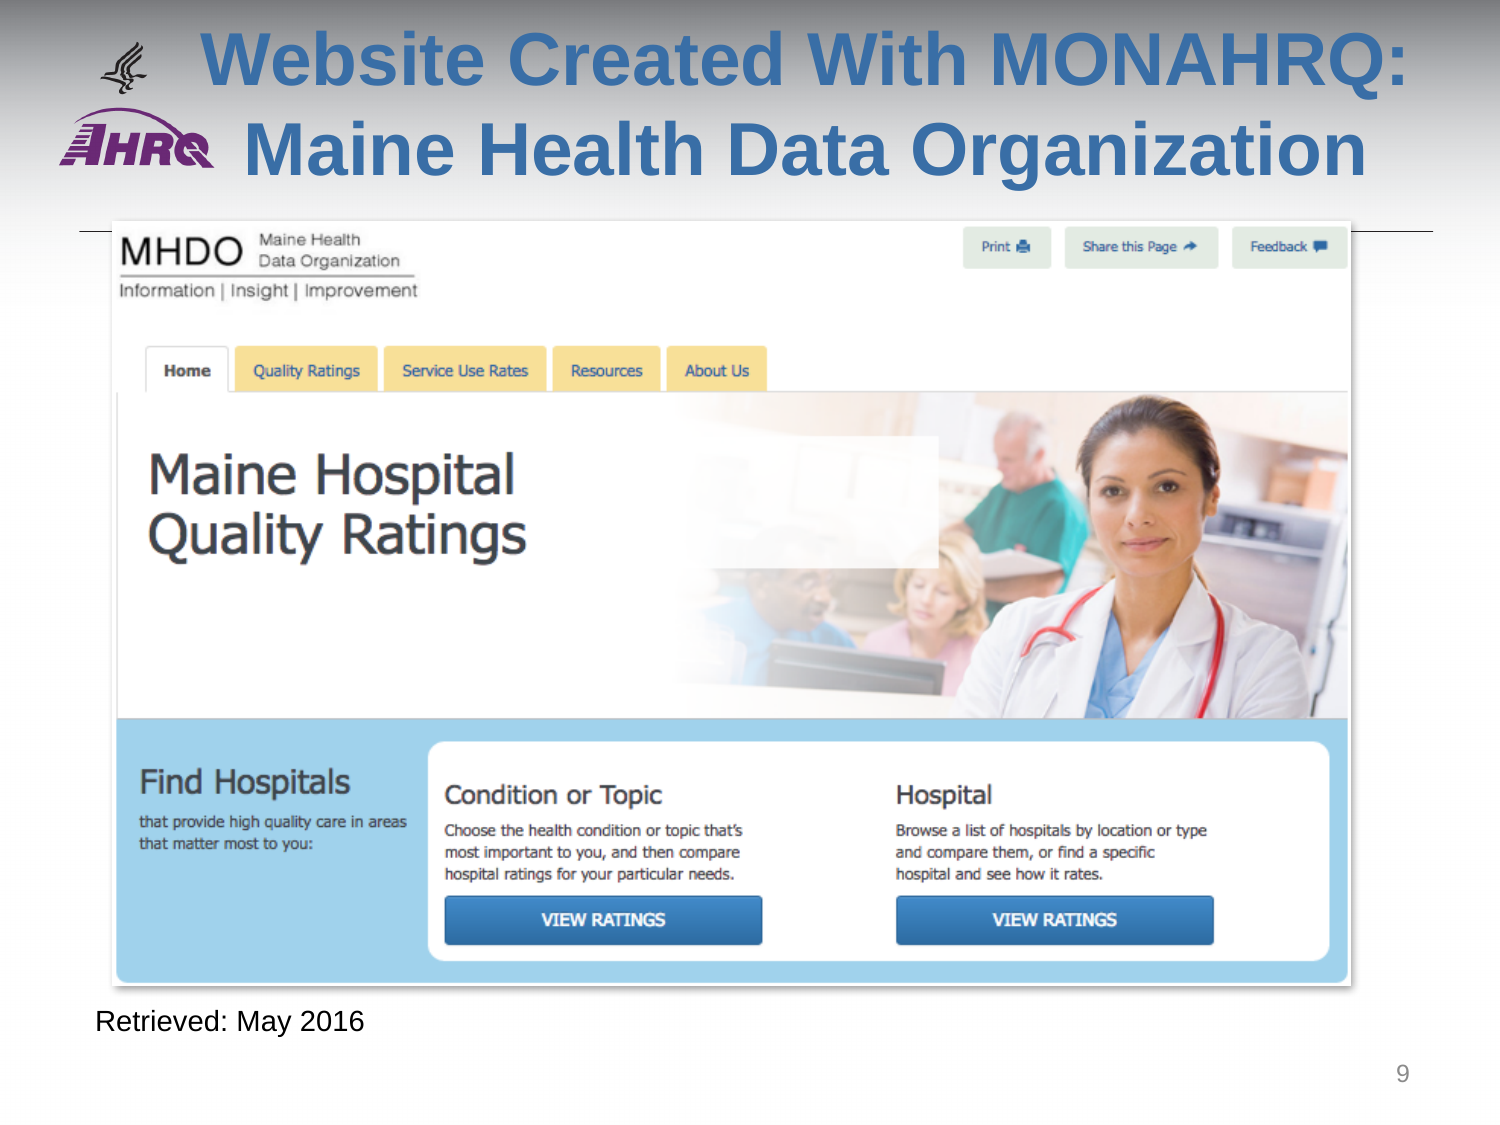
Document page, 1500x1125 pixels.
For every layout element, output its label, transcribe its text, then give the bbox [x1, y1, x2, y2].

slide_number 9 [1074, 1042, 1425, 1103]
text_box Retrieved: May 2016 [80, 995, 389, 1045]
title Website Created With MONAHRQ: Maine Health Data Organization [162, 37, 1450, 164]
picture [0, 0, 1500, 1125]
